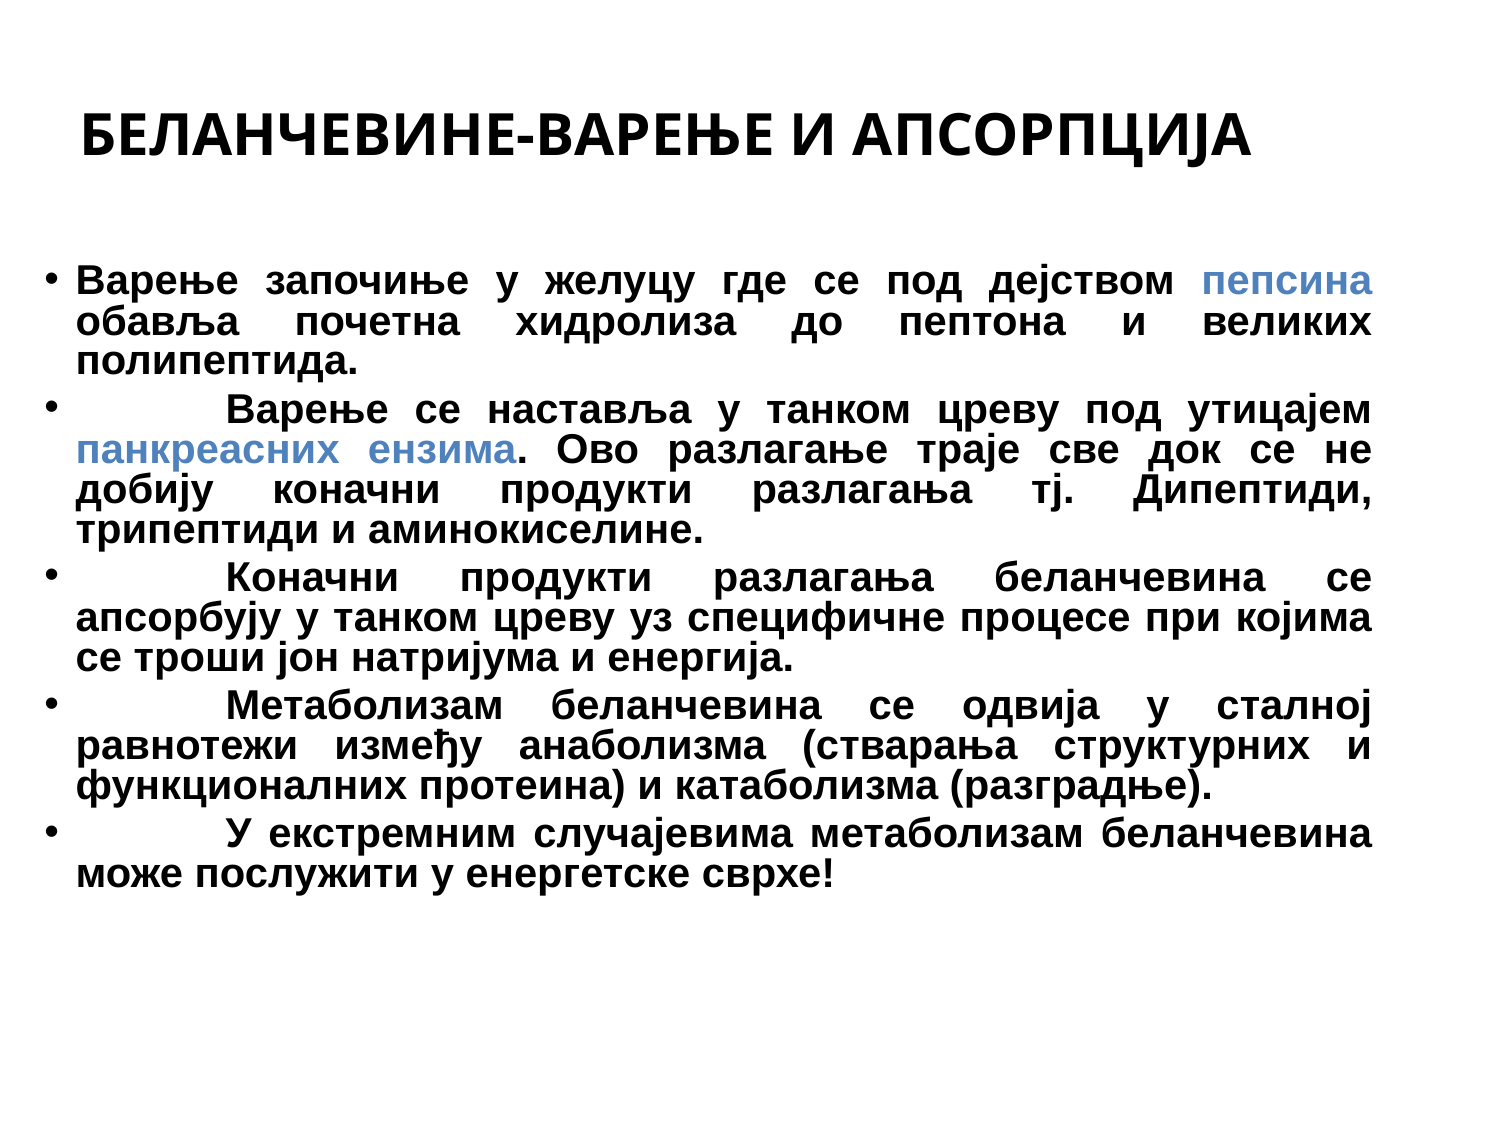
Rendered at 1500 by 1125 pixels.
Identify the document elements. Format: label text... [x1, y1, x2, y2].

subtitle Варење започиње у желуцу где се под дејством пепсина обавља почетна хидролиза до пептона и великих полипептида. Варење се наставља у танком цреву под утицајем панкреасних ензима. Ово разлагање траје све док се не добију коначни продукти разлагања тј. Дипептиди, трипептиди и аминокиселине. Коначни продукти разлагања беланчевина се апсорбују у танком цреву уз специфичне процесе при којима се троши јон натријума и енергија. Метаболизам беланчевина се одвија у сталној равнотежи између анаболизма (стварања структурних и функционалних протеина) и катаболизма (разградње). У екстремним случајевима метаболизам беланчевина може послужити у енергетске сврхе! [29, 255, 1388, 1095]
text_box БЕЛАНЧЕВИНЕ-ВАРЕЊЕ И АПСОРПЦИЈА [64, 90, 1376, 175]
